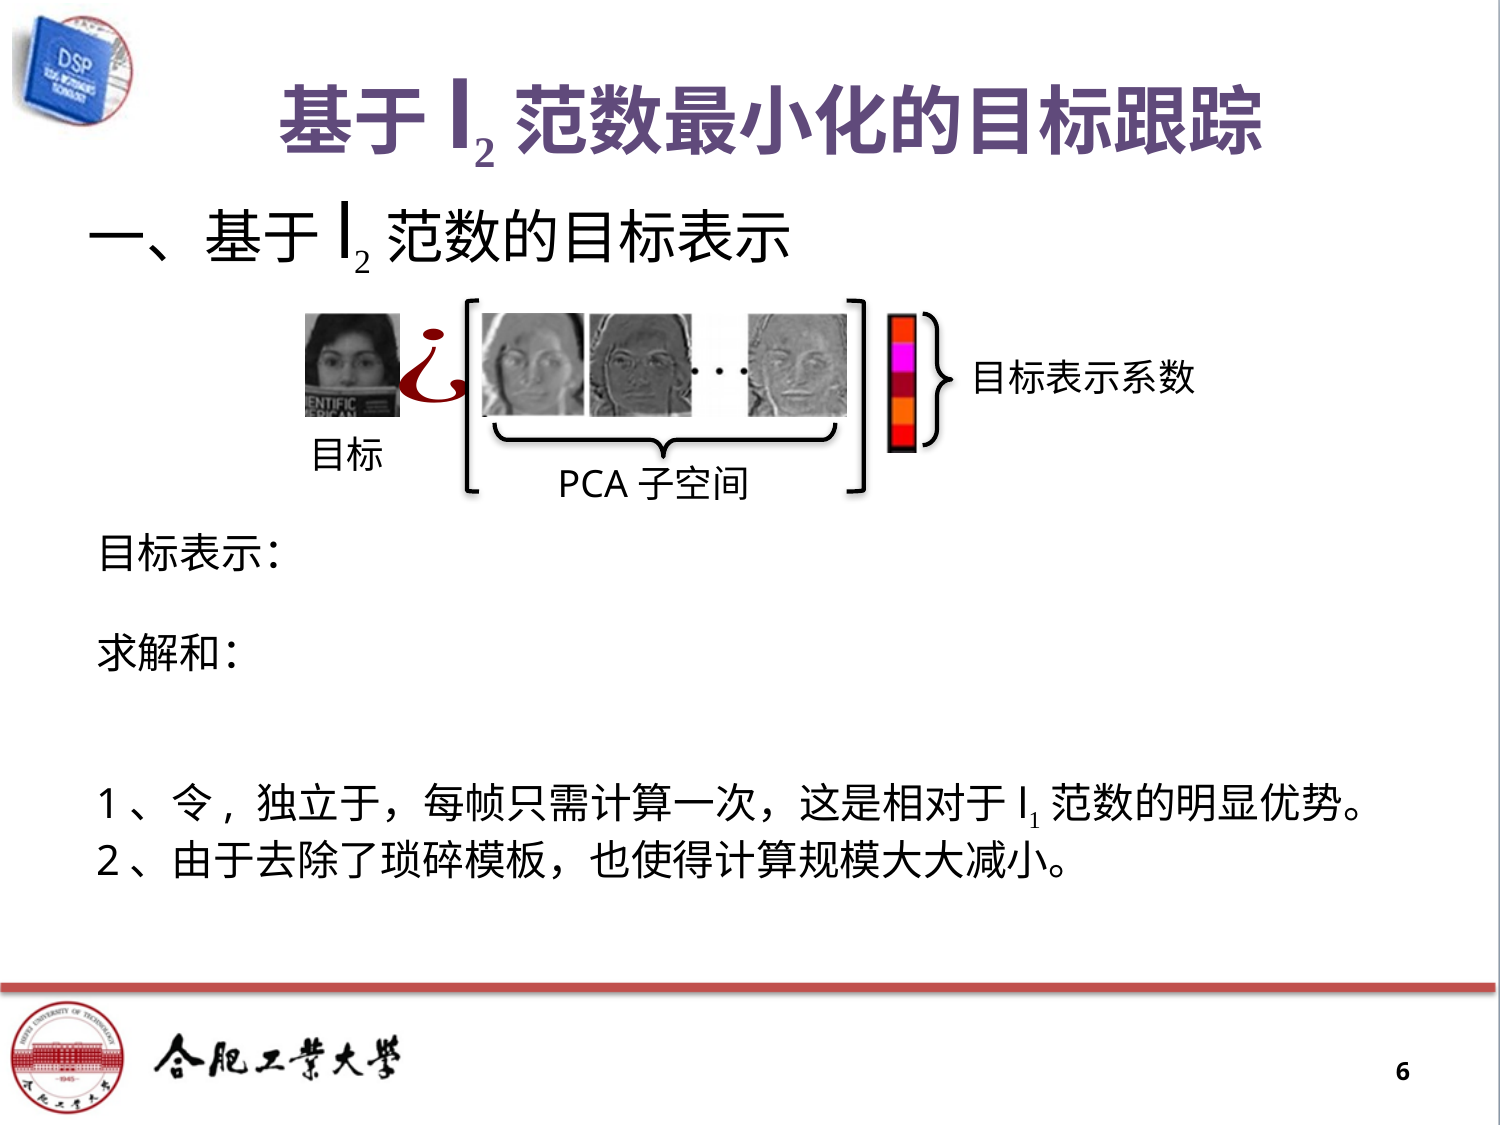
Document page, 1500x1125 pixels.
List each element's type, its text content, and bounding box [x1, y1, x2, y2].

text_box 基于l2范数最小化的目标跟踪 [263, 49, 1288, 176]
text_box 一、基于l2范数的目标表示 [73, 176, 1459, 949]
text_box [293, 300, 1213, 514]
slide_number 6 [1074, 1042, 1425, 1103]
picture [0, 0, 1500, 1125]
